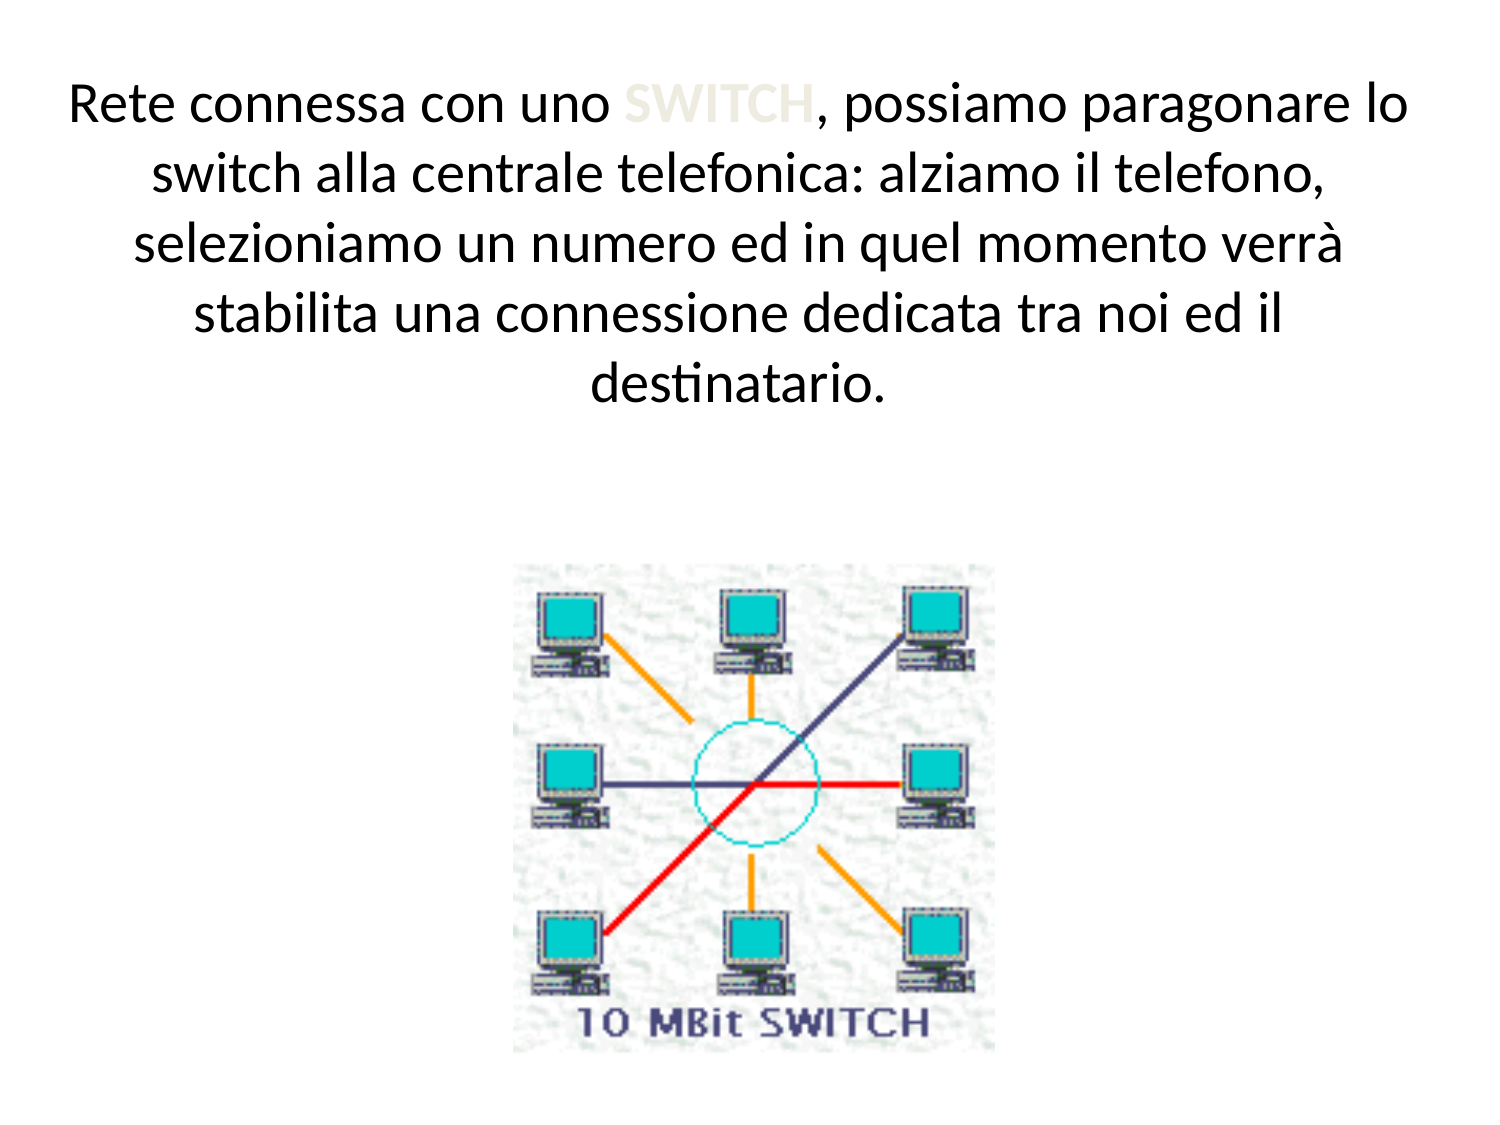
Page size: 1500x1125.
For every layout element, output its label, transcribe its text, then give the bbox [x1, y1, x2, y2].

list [513, 562, 995, 1066]
title Rete connessa con uno SWITCH, possiamo paragonare lo switch alla centrale telefonica: alziamo il telefono, selezioniamo un numero ed in quel momento verrà stabilita una connessione dedicata tra noi ed il destinatario. [53, 45, 1425, 634]
